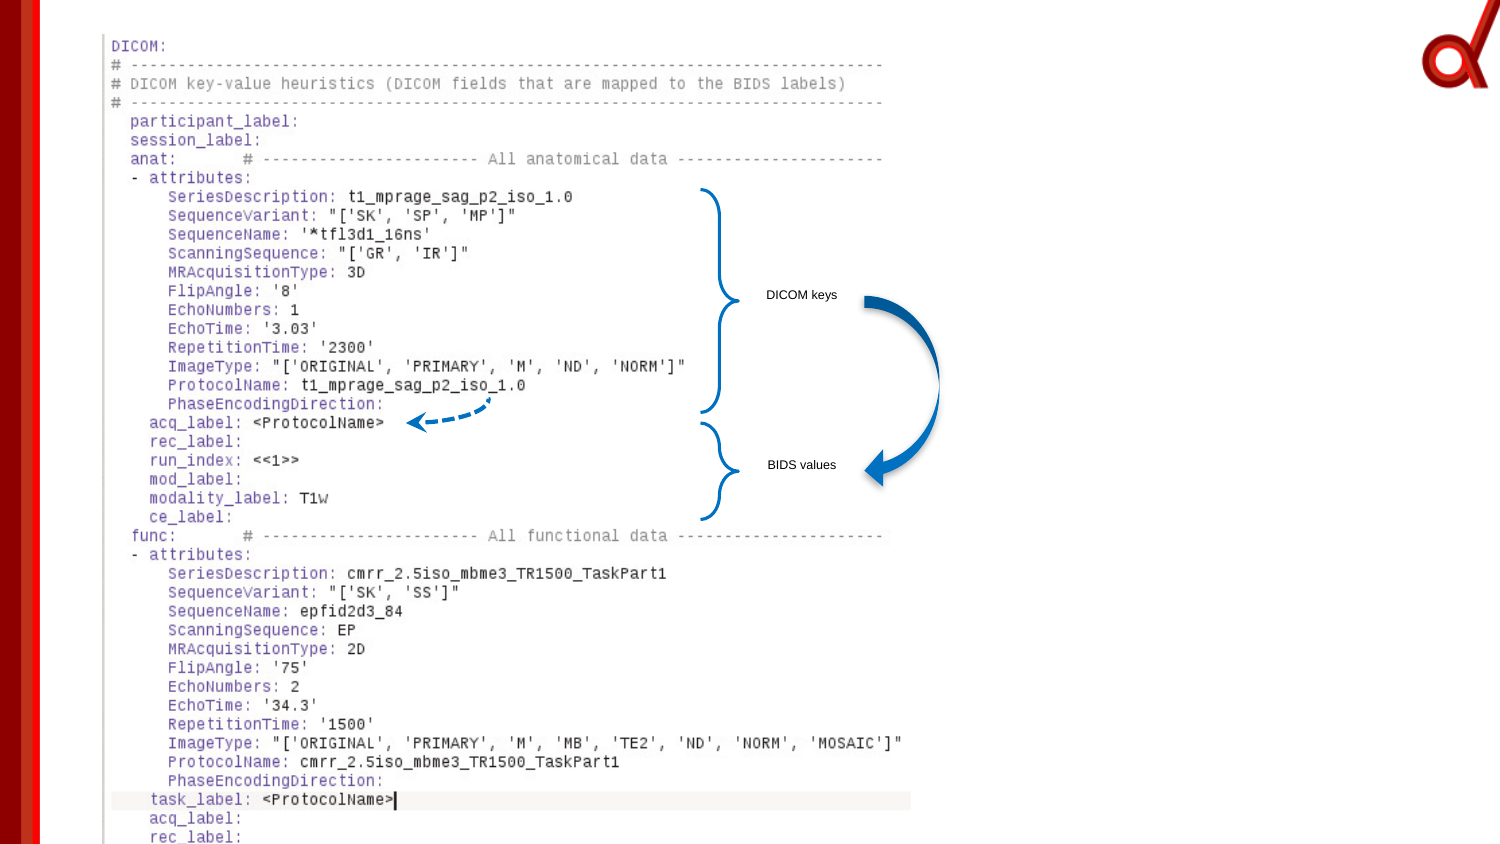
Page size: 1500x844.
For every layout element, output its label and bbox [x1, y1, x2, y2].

text_box [102, 34, 940, 844]
